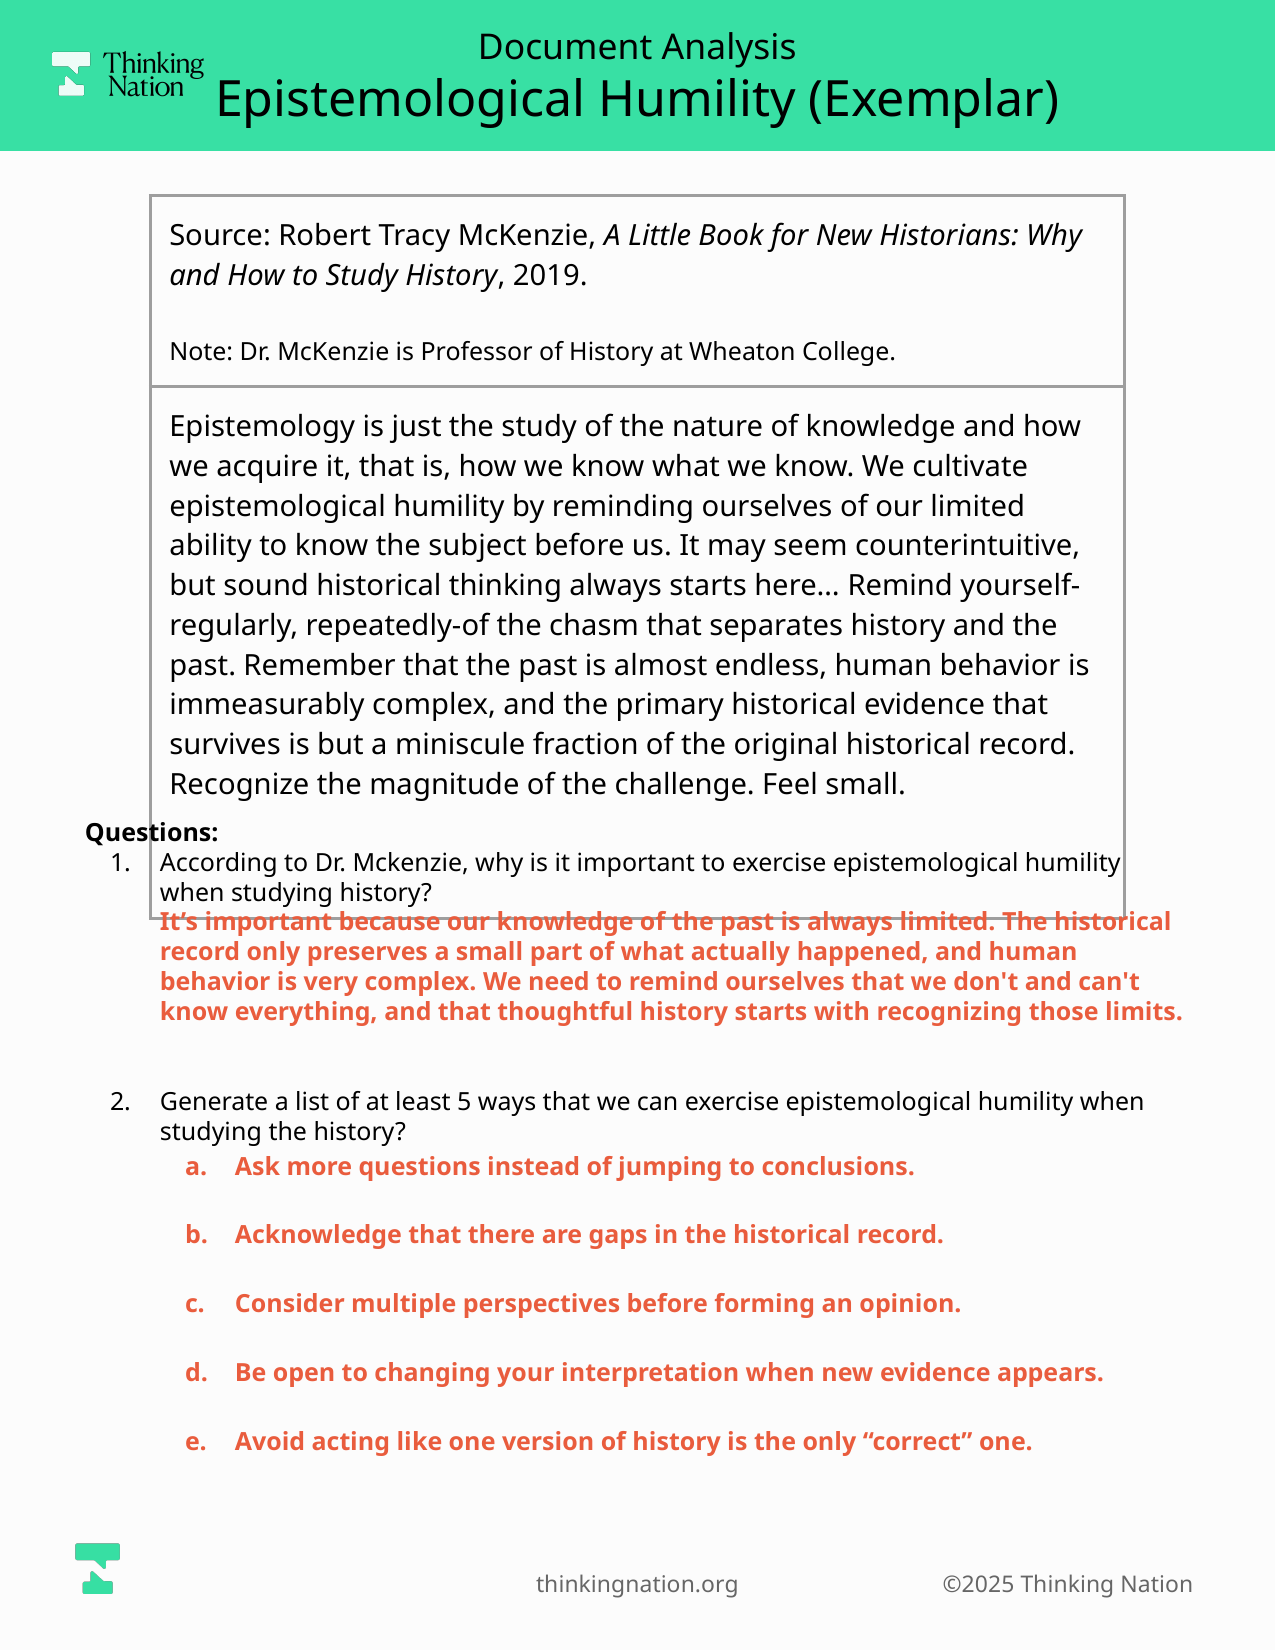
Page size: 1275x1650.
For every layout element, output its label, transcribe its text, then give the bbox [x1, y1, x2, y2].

table_header Source: Robert Tracy McKenzie, A Little Book for New Historians: Why and How to Study History, 2019. Note: Dr. McKenzie is Professor of History at Wheaton College. [152, 197, 1123, 385]
text_box Questions: According to Dr. Mckenzie, why is it important to exercise epistemological humility when studying history? It’s important because our knowledge of the past is always limited. The historical record only preserves a small part of what actually happened, and human behavior is very complex. We need to remind ourselves that we don't and can't know everything, and that thoughtful history starts with recognizing those limits. Generate a list of at least 5 ways that we can exercise epistemological humility when studying the history? Ask more questions instead of jumping to conclusions. Acknowledge that there are gaps in the historical record. Consider multiple perspectives before forming an opinion. Be open to changing your interpretation when new evidence appears. Avoid acting like one version of history is the only “correct” one. [69, 801, 1205, 1471]
picture [35, 37, 210, 110]
text_box ©2025 Thinking Nation [907, 1553, 1210, 1605]
picture [62, 1533, 133, 1604]
table_cell Epistemology is just the study of the nature of knowledge and how we acquire it, that is, how we know what we know. We cultivate epistemological humility by reminding ourselves of our limited ability to know the subject before us. It may seem counterintuitive, but sound historical thinking always starts here… Remind yourself-regularly, repeatedly-of the chasm that separates history and the past. Remember that the past is almost endless, human behavior is immeasurably complex, and the primary historical evidence that survives is but a miniscule fraction of the original historical record. Recognize the magnitude of the challenge. Feel small. [152, 388, 1123, 801]
text_box Document Analysis Epistemological Humility (Exemplar) [0, 0, 1275, 151]
text_box thinkingnation.org [486, 1553, 789, 1605]
